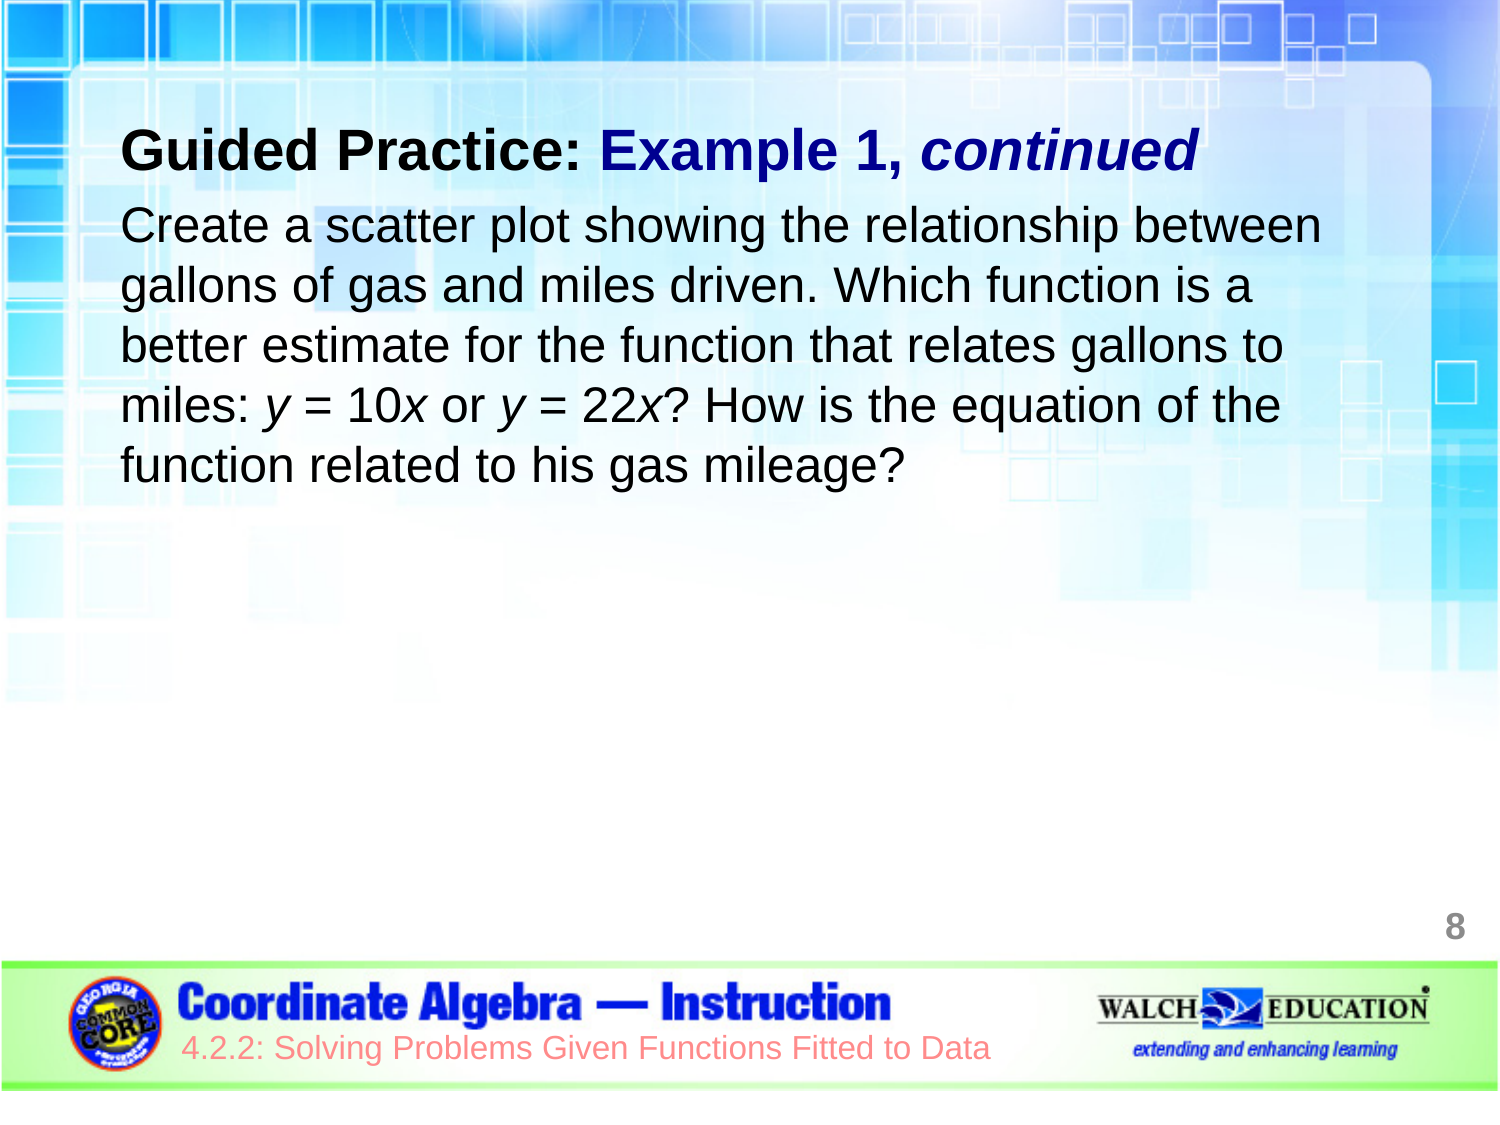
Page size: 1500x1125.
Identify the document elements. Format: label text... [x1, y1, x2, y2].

slide_number 8 [1361, 901, 1481, 949]
subtitle Guided Practice: Example 1, continued Create a scatter plot showing the relationship between gallons of gas and miles driven. Which function is a better estimate for the function that relates gallons to miles: y = 10x or y = 22x? How is the equation of the function related to his gas mileage? [105, 105, 1394, 925]
footer 4.2.2: Solving Problems Given Functions Fitted to Data [166, 1024, 1080, 1069]
picture [1, 0, 1500, 1091]
